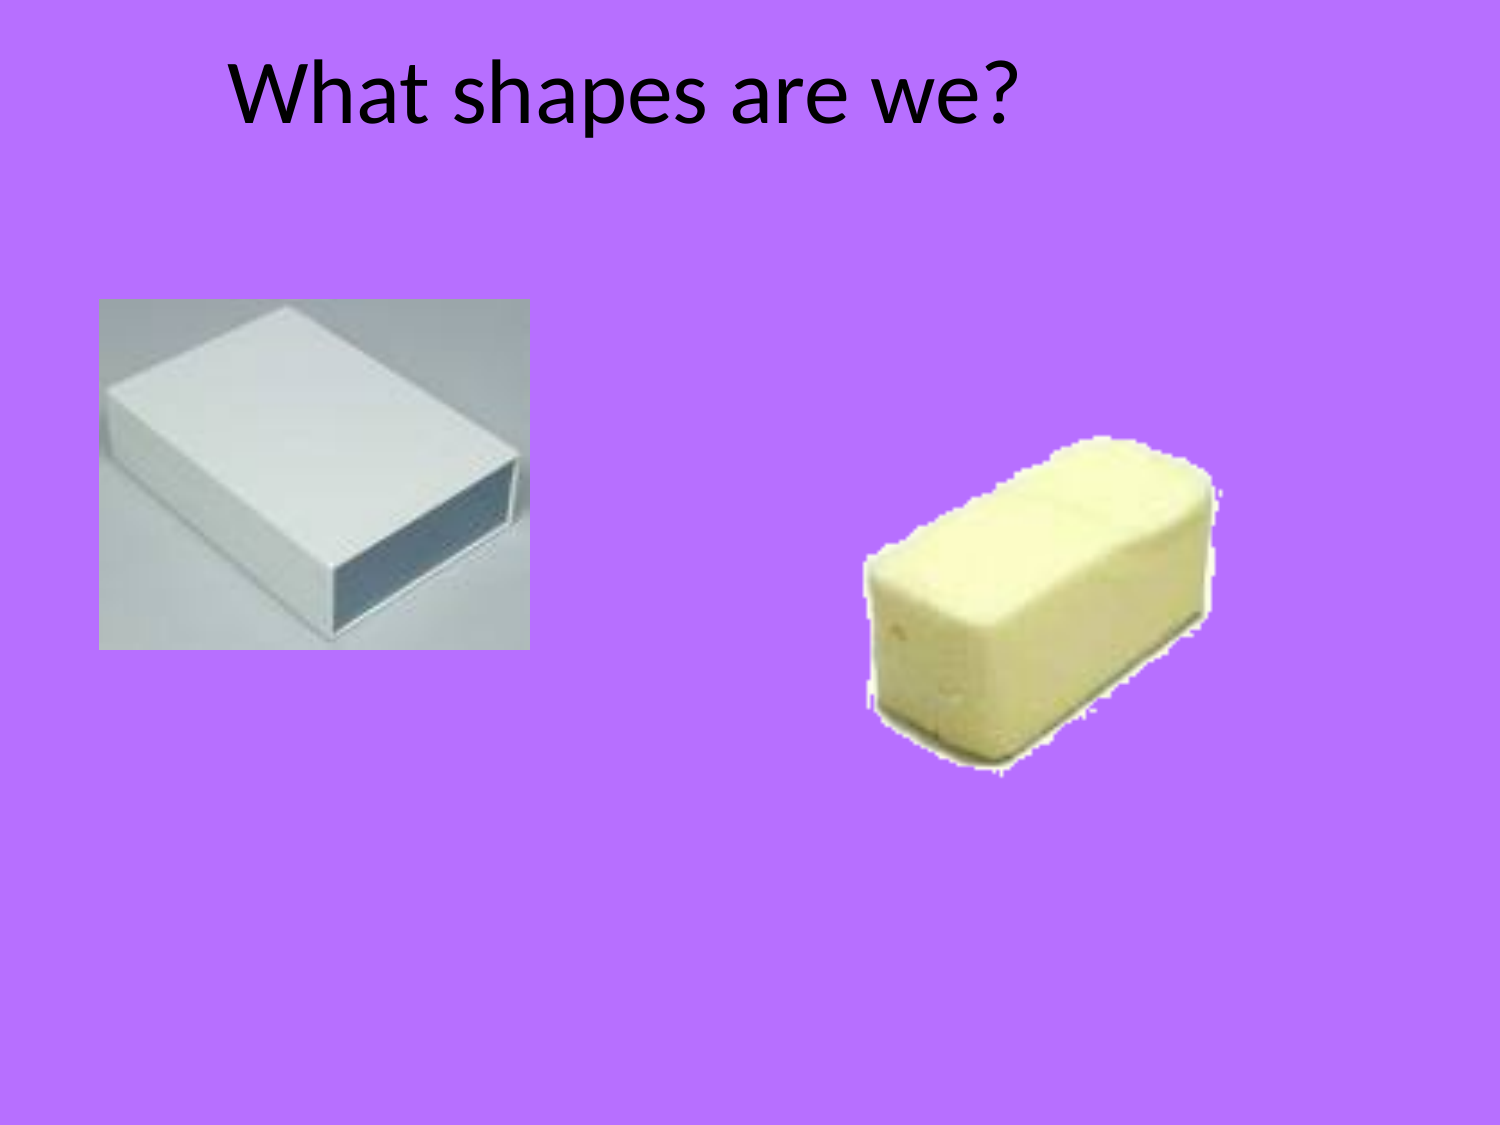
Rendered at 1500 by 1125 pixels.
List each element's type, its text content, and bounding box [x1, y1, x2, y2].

picture [99, 299, 530, 651]
picture [824, 412, 1238, 783]
text_box What shapes are we? [212, 24, 1200, 150]
